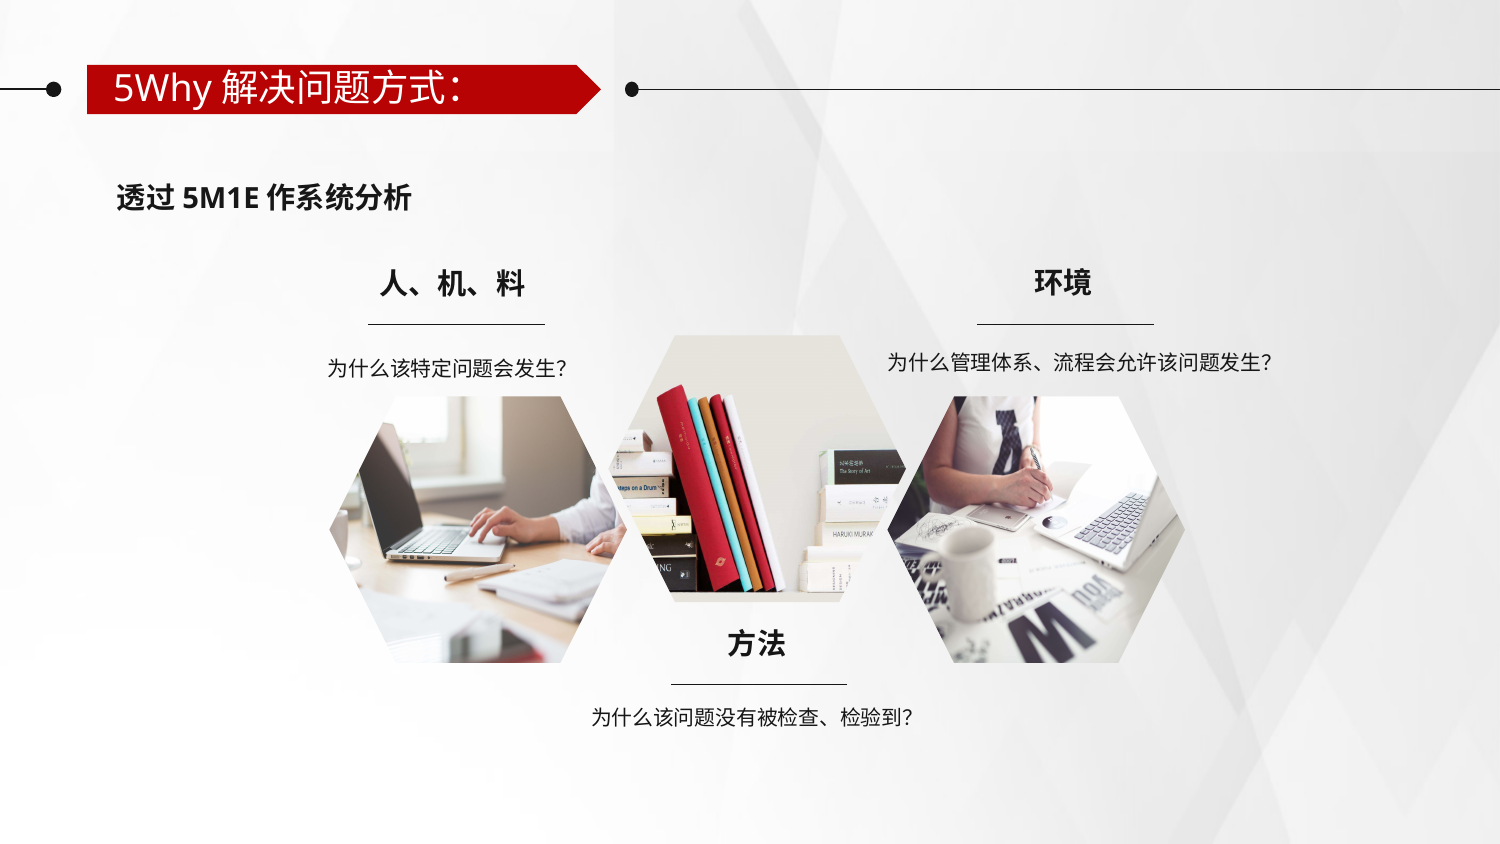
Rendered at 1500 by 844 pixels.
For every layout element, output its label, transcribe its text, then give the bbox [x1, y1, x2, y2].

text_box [23, 59, 36, 120]
text_box 为什么该问题没有被检查、检验到？ [565, 697, 950, 738]
text_box 方法 [631, 617, 883, 668]
text_box [885, 394, 1187, 666]
text_box 人、机、料 [326, 257, 578, 330]
text_box 5Why解决问题方式： [98, 56, 614, 117]
text_box [327, 394, 629, 666]
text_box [626, 83, 1500, 96]
text_box [606, 333, 908, 605]
text_box 为什么该特定问题会发生？ [260, 348, 645, 388]
text_box 为什么管理体系、流程会允许该问题发生？ [832, 341, 1338, 382]
text_box 环境 [938, 257, 1189, 308]
text_box [85, 62, 98, 117]
text_box 透过5M1E作系统分析 [102, 154, 1459, 222]
